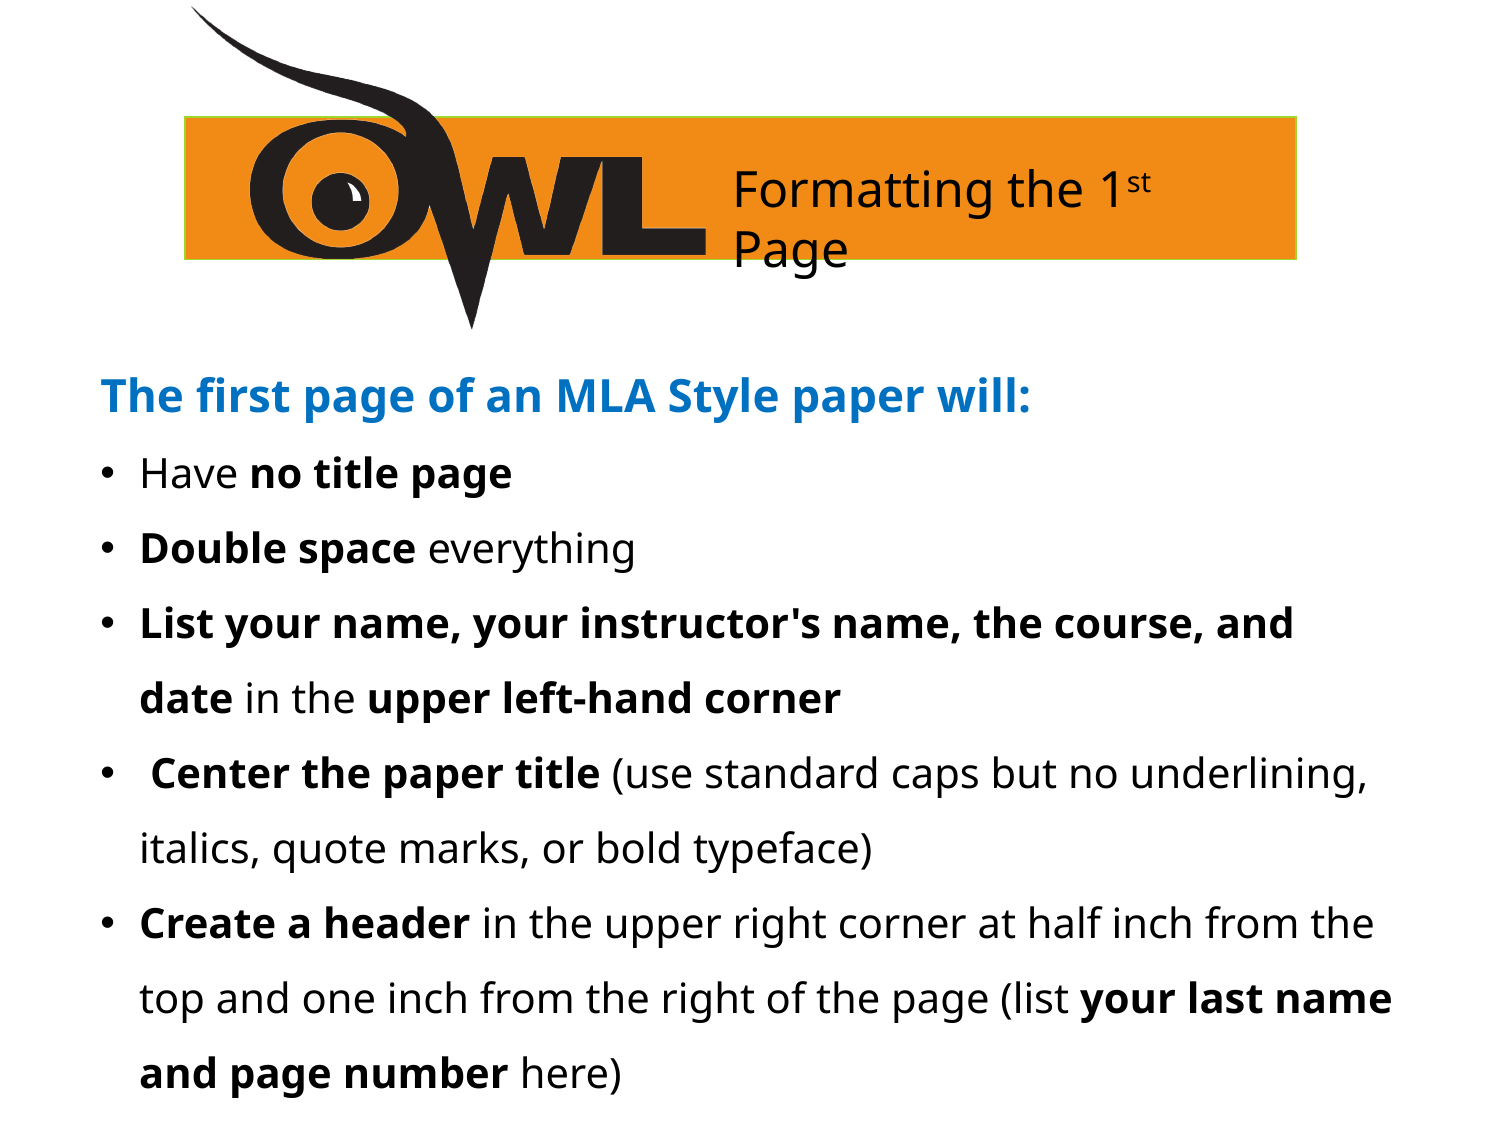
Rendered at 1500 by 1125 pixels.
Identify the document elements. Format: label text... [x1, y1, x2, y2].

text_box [184, 0, 1297, 332]
text_box The first page of an MLA Style paper will: Have no title page Double space everything List your name, your instructor's name, the course, and date in the upper left-hand corner Center the paper title (use standard caps but no underlining, italics, quote marks, or bold typeface) Create a header in the upper right corner at half inch from the top and one inch from the right of the page (list your last name and page number here) [85, 331, 1415, 1112]
